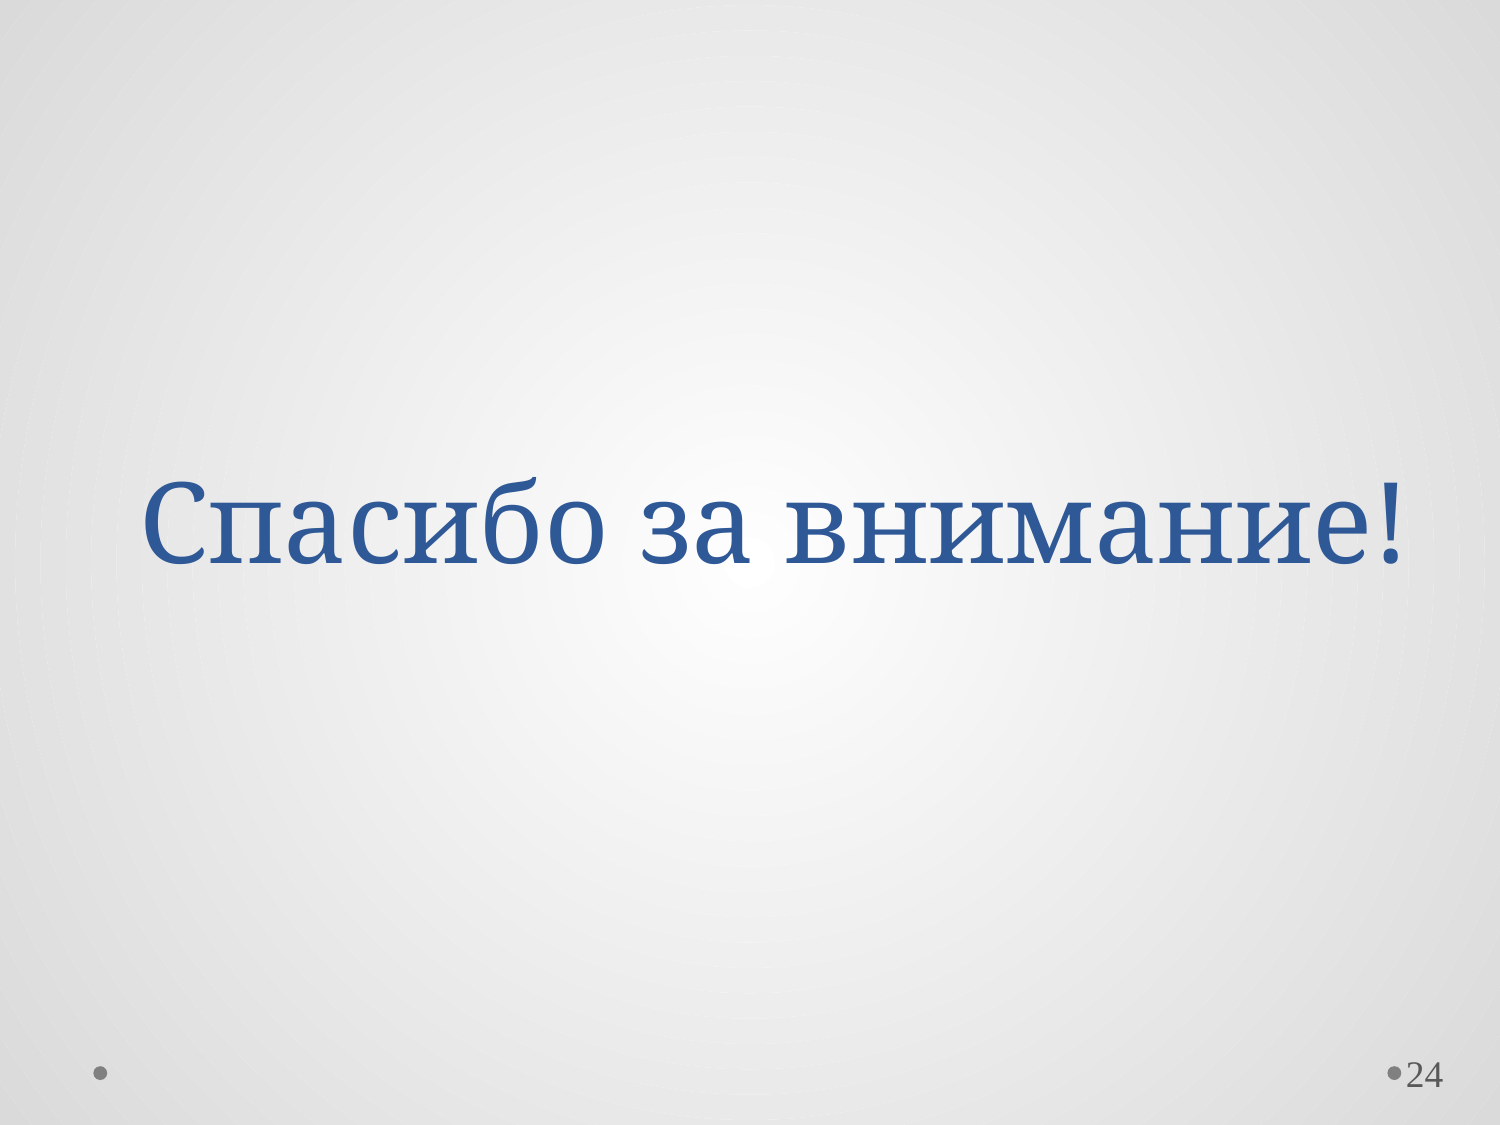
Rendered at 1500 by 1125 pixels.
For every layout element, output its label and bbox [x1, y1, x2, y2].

slide_number [1401, 1042, 1494, 1103]
title [100, 432, 1451, 594]
